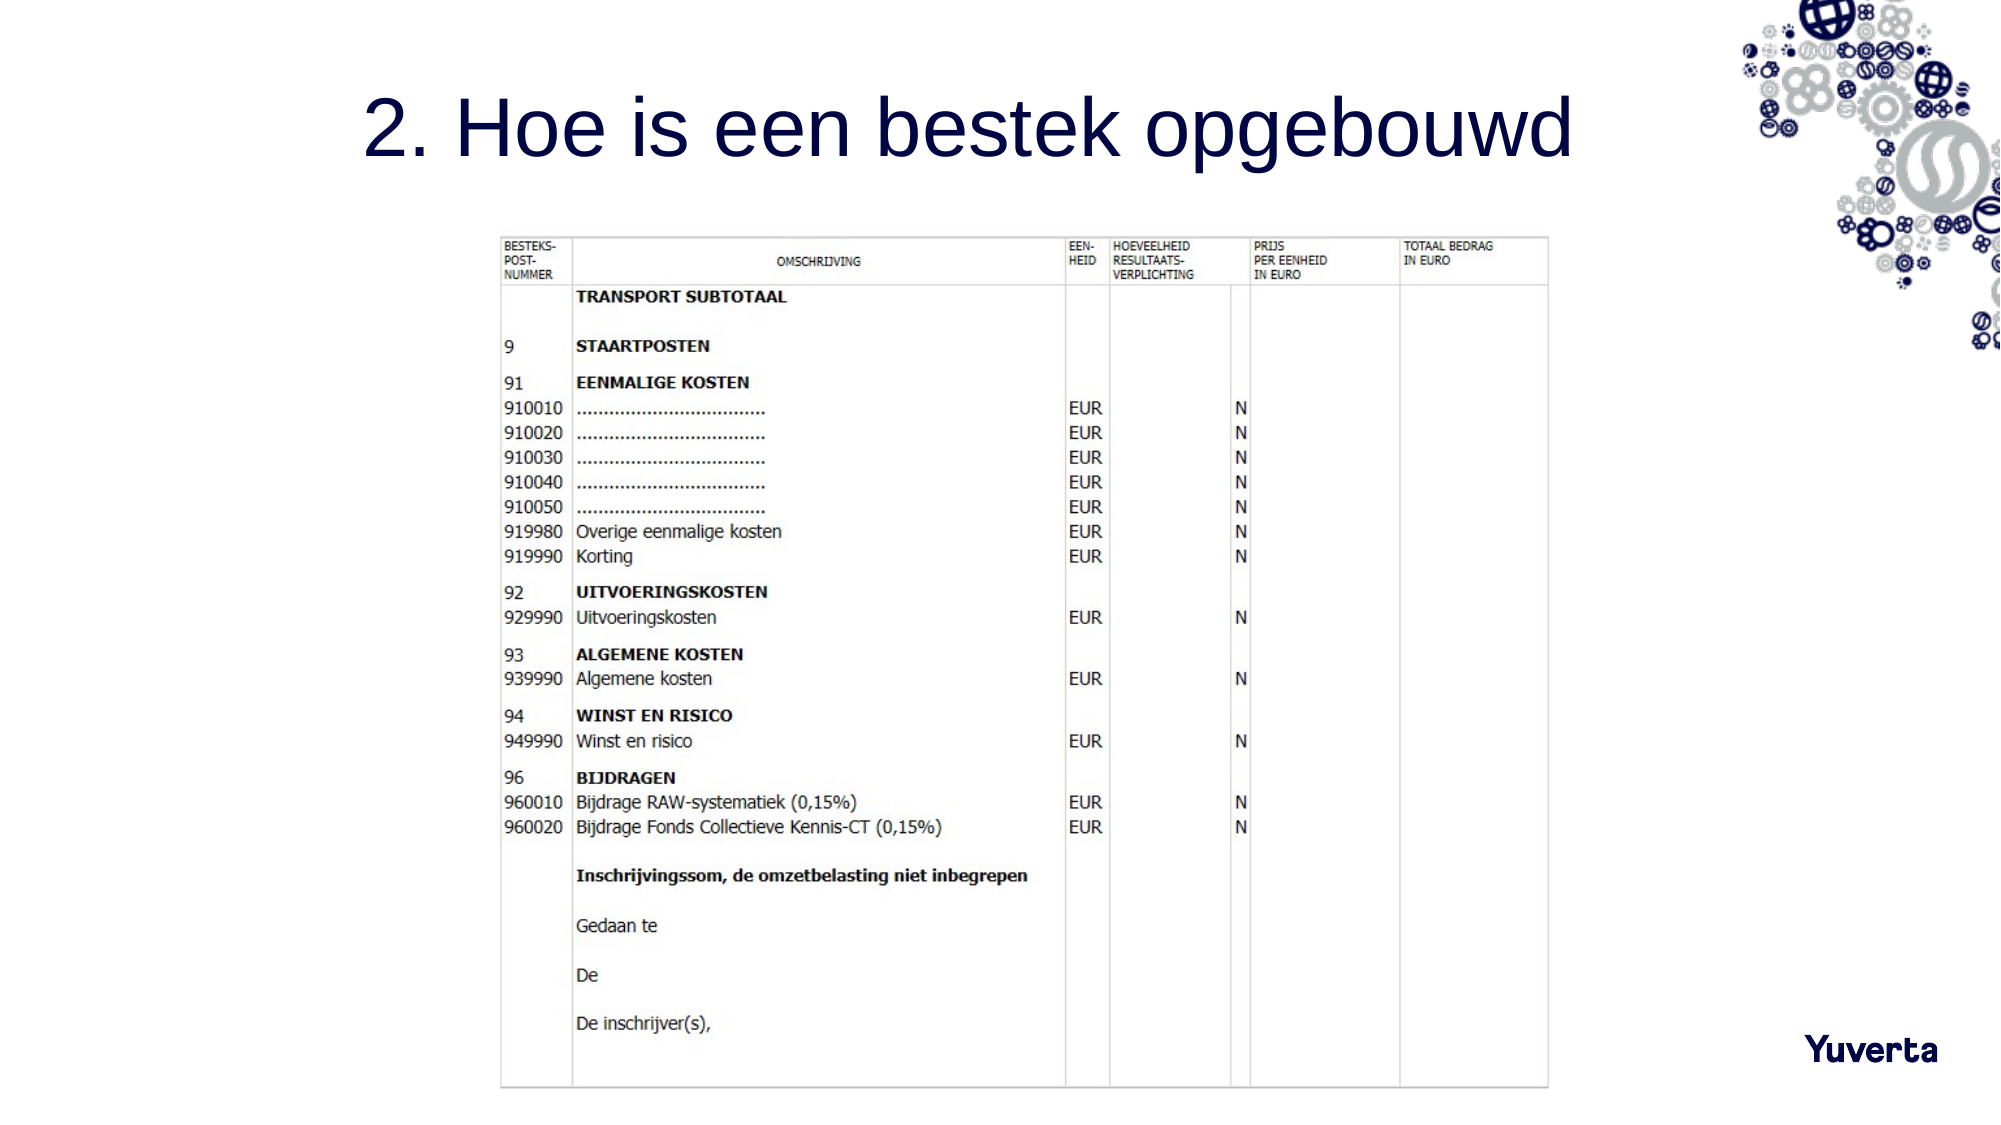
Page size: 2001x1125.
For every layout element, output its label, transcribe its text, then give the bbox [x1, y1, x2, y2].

title 2. Hoe is een bestek opgebouwd [362, 78, 1638, 204]
picture [0, 0, 2000, 1125]
